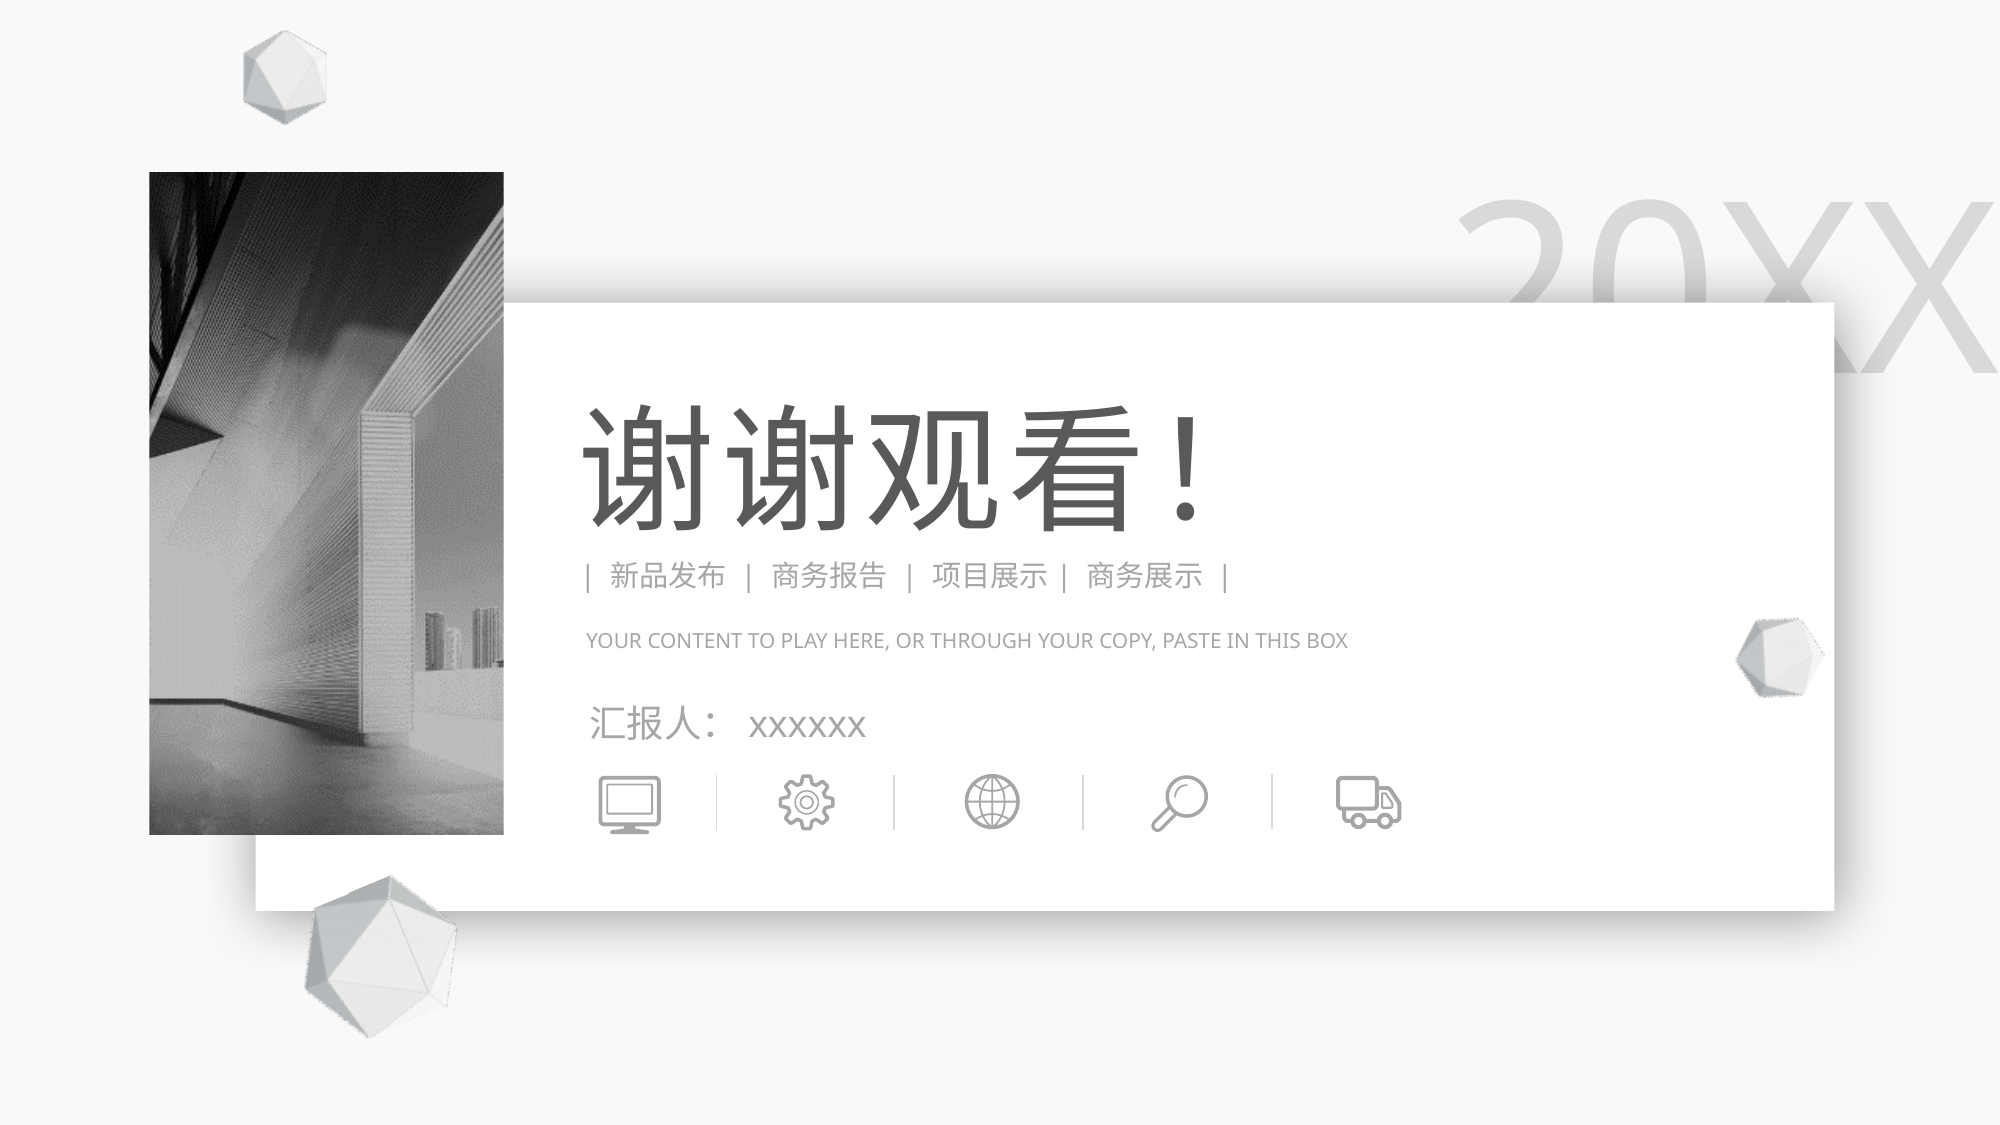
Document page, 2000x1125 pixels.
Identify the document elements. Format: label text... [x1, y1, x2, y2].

picture [243, 30, 327, 126]
text_box 汇报人：xxxxxx [574, 692, 882, 753]
text_box YOUR CONTENT TO PLAY HERE, OR THROUGH YOUR COPY, PASTE IN THIS BOX [571, 609, 1378, 672]
picture [278, 860, 484, 1055]
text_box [778, 774, 835, 831]
text_box [964, 774, 1020, 830]
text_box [1151, 775, 1209, 833]
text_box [1335, 775, 1402, 830]
text_box 谢谢观看！ [562, 375, 1981, 556]
picture [1726, 602, 1834, 714]
text_box [147, 171, 506, 836]
text_box | 新品发布 | 商务报告 | 项目展示| 商务展示 | [565, 549, 1426, 600]
text_box 20XX [1430, 127, 2000, 430]
text_box [254, 301, 1836, 913]
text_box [598, 775, 661, 835]
